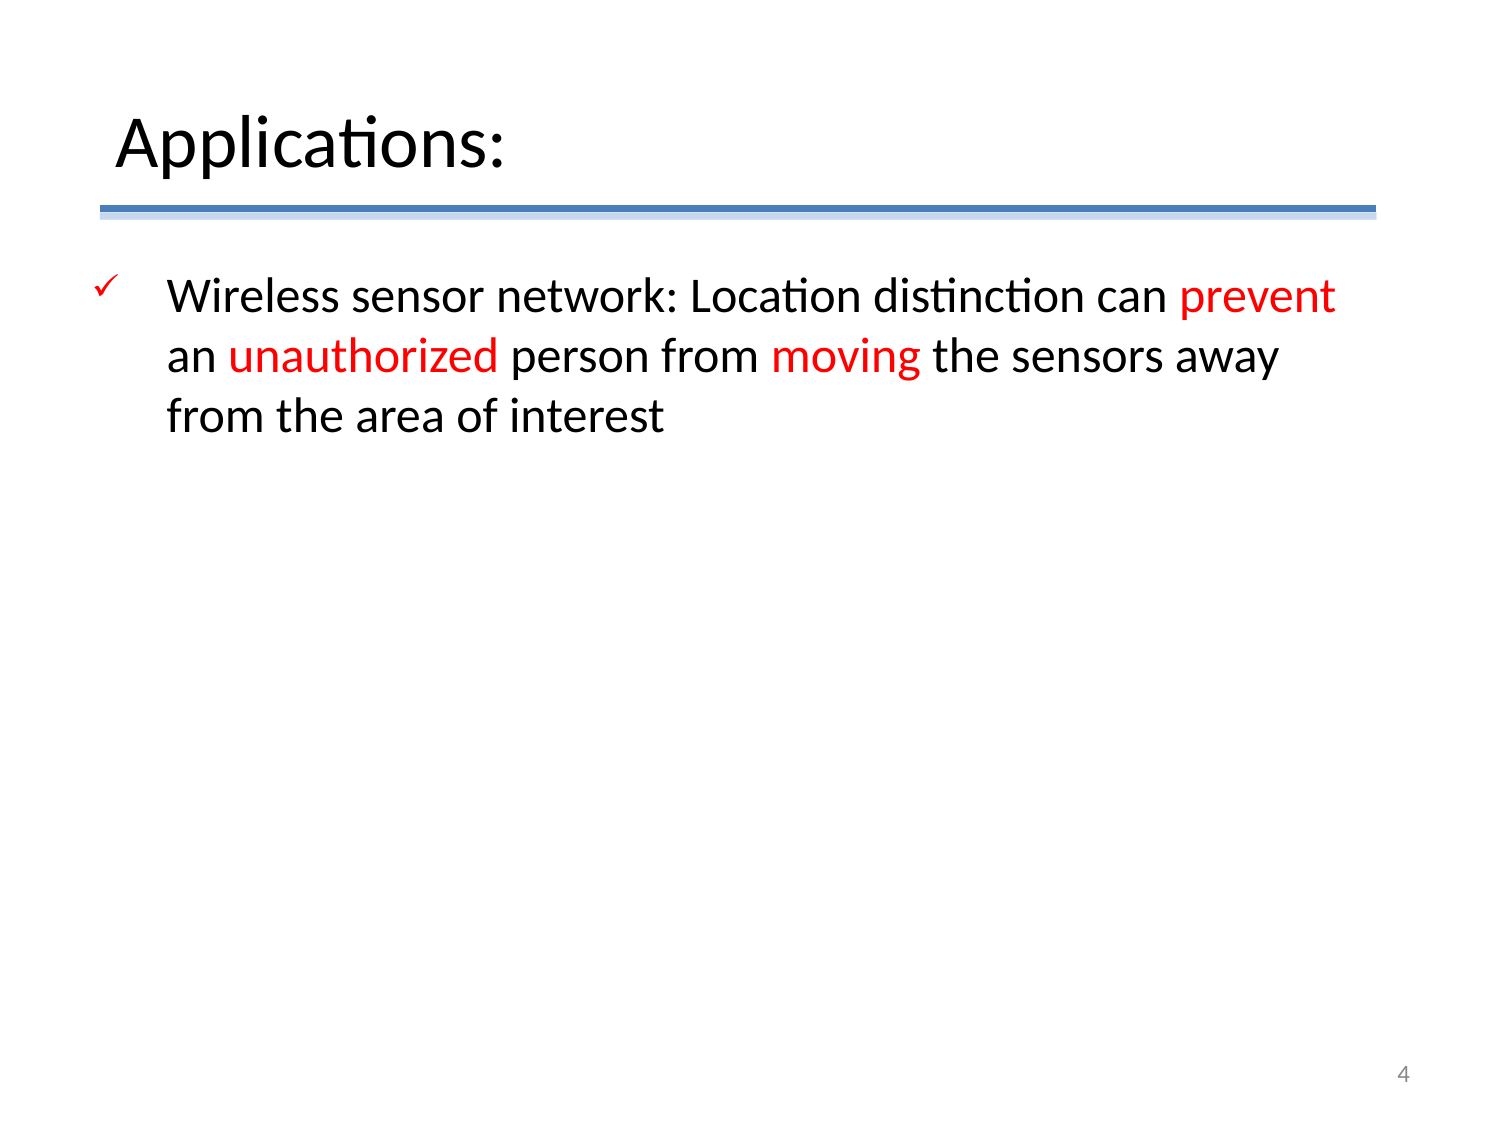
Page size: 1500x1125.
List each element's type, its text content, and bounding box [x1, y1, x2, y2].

slide_number 4 [1074, 1042, 1425, 1103]
text_box Wireless sensor network: Location distinction can prevent an unauthorized person from moving the sensors away from the area of interest [76, 255, 1400, 451]
text_box Applications: [100, 54, 1376, 205]
